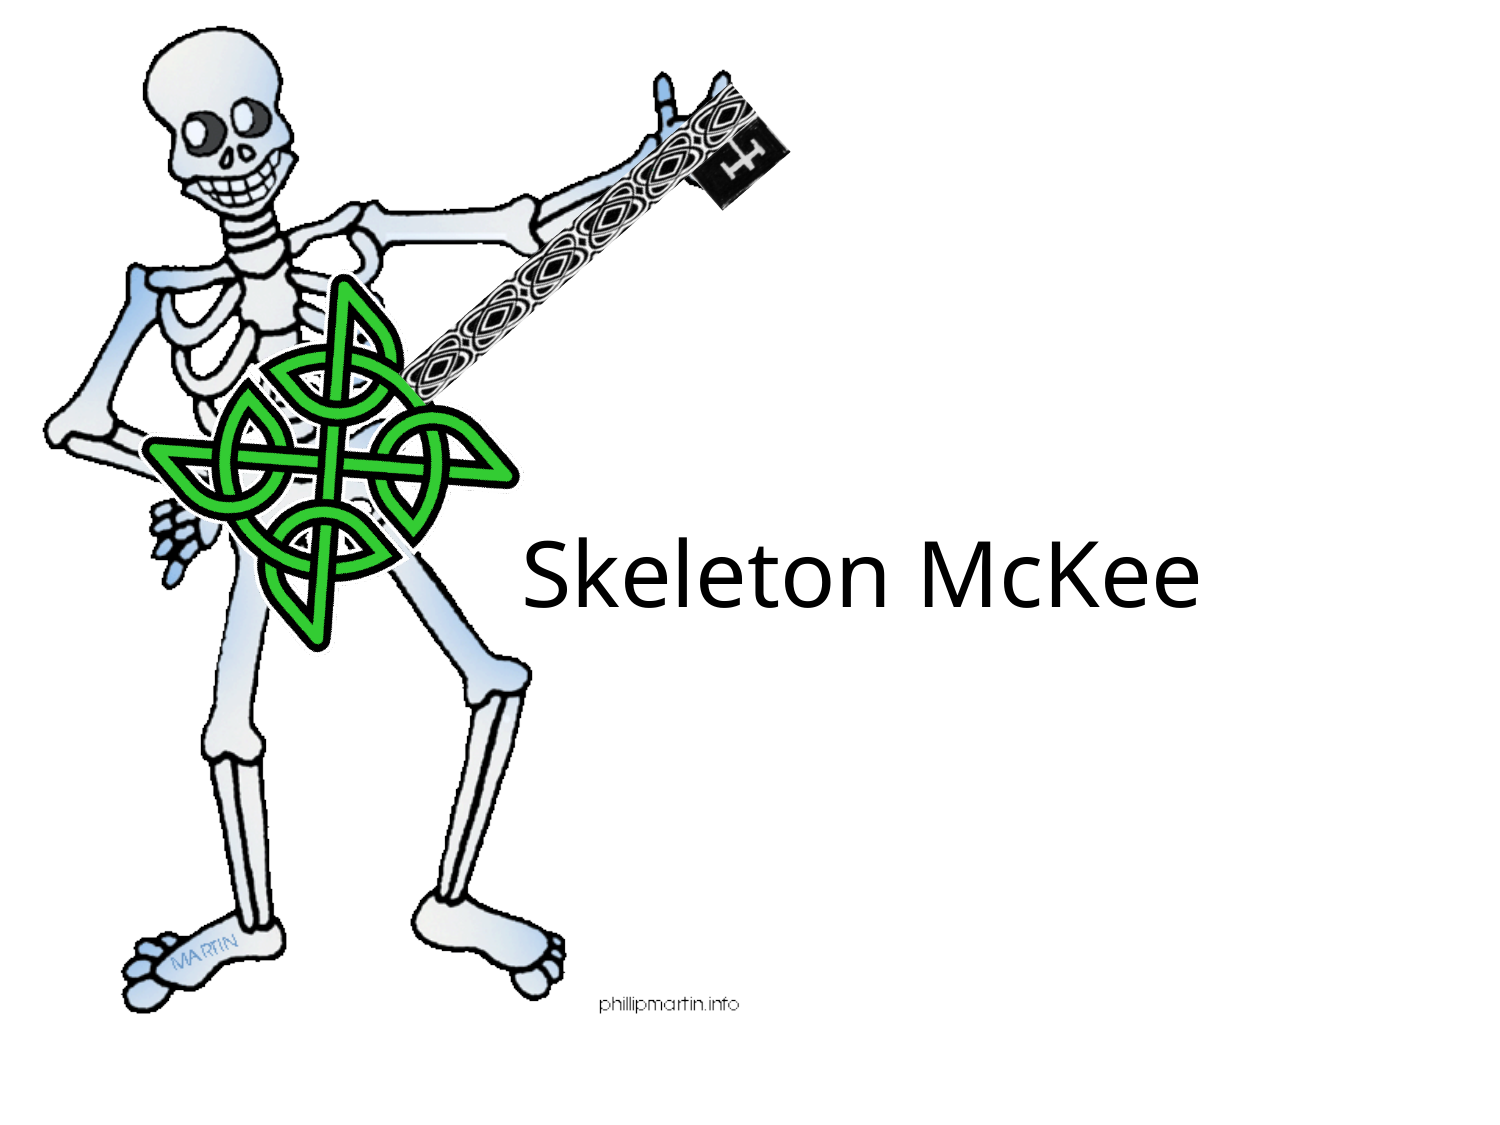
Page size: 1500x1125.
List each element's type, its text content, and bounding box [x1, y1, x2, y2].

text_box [187, 137, 799, 606]
title Skeleton McKee [772, 450, 1500, 692]
picture [24, 12, 777, 1026]
